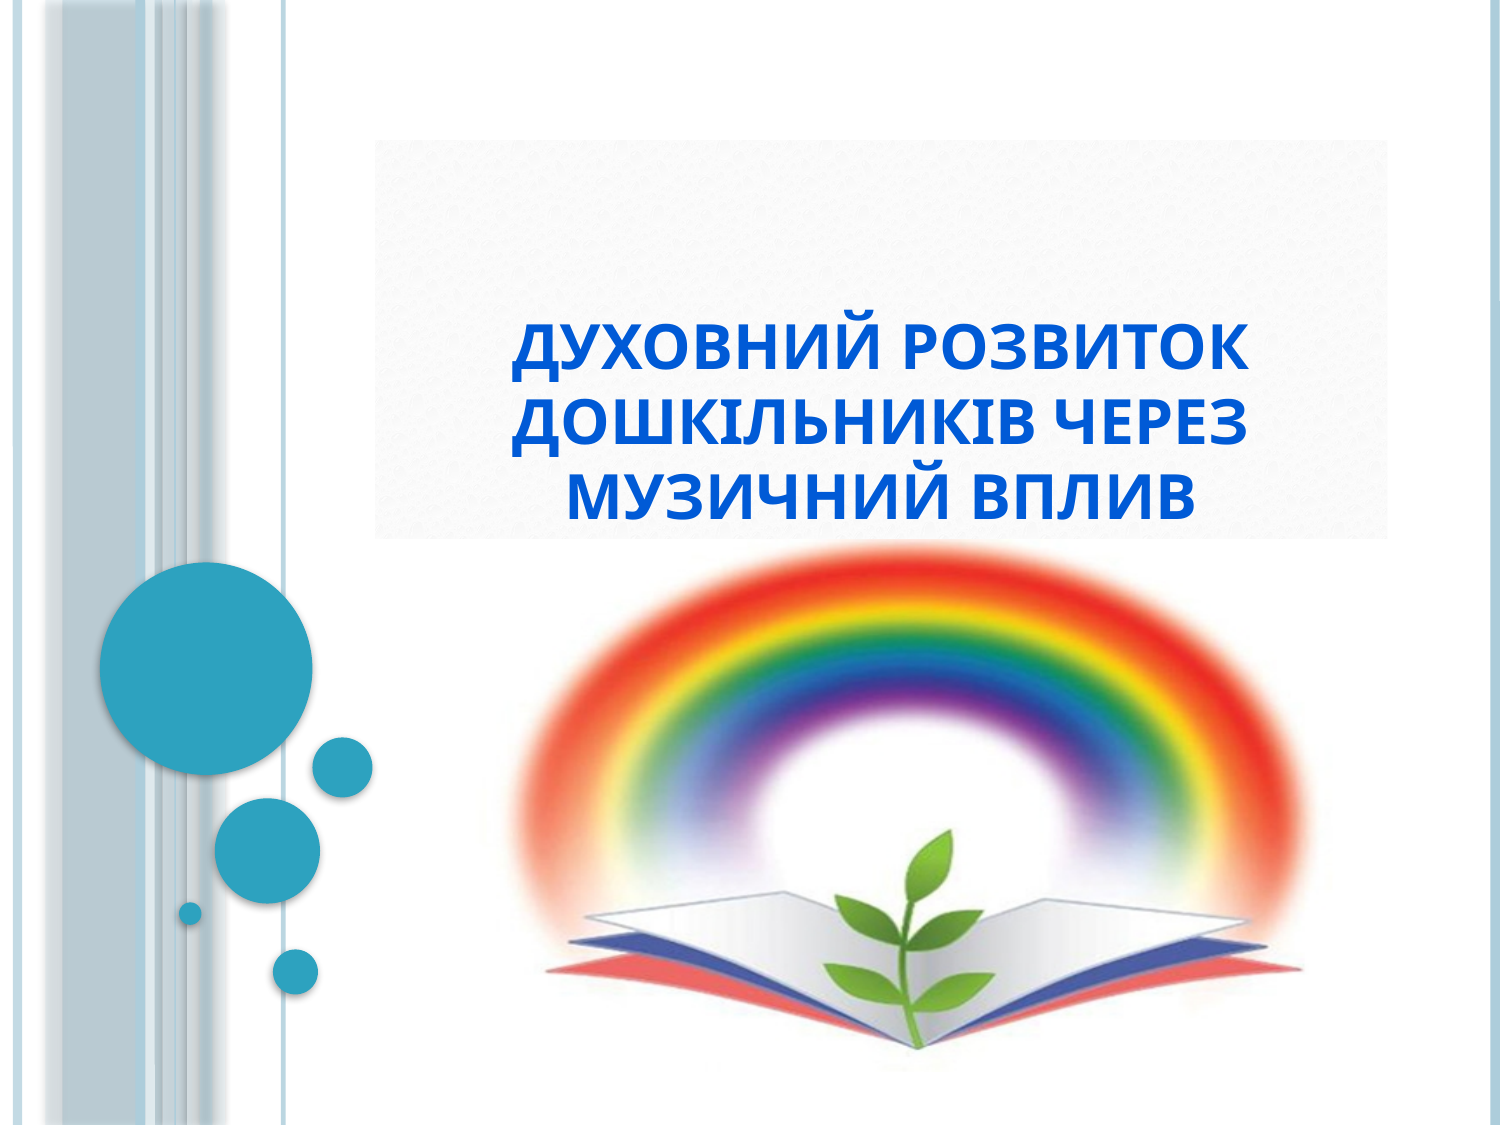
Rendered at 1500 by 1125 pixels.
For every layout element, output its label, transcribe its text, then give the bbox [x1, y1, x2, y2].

picture [386, 515, 1431, 1072]
title Духовний розвиток дошкільників через музичний вплив [373, 139, 1390, 541]
